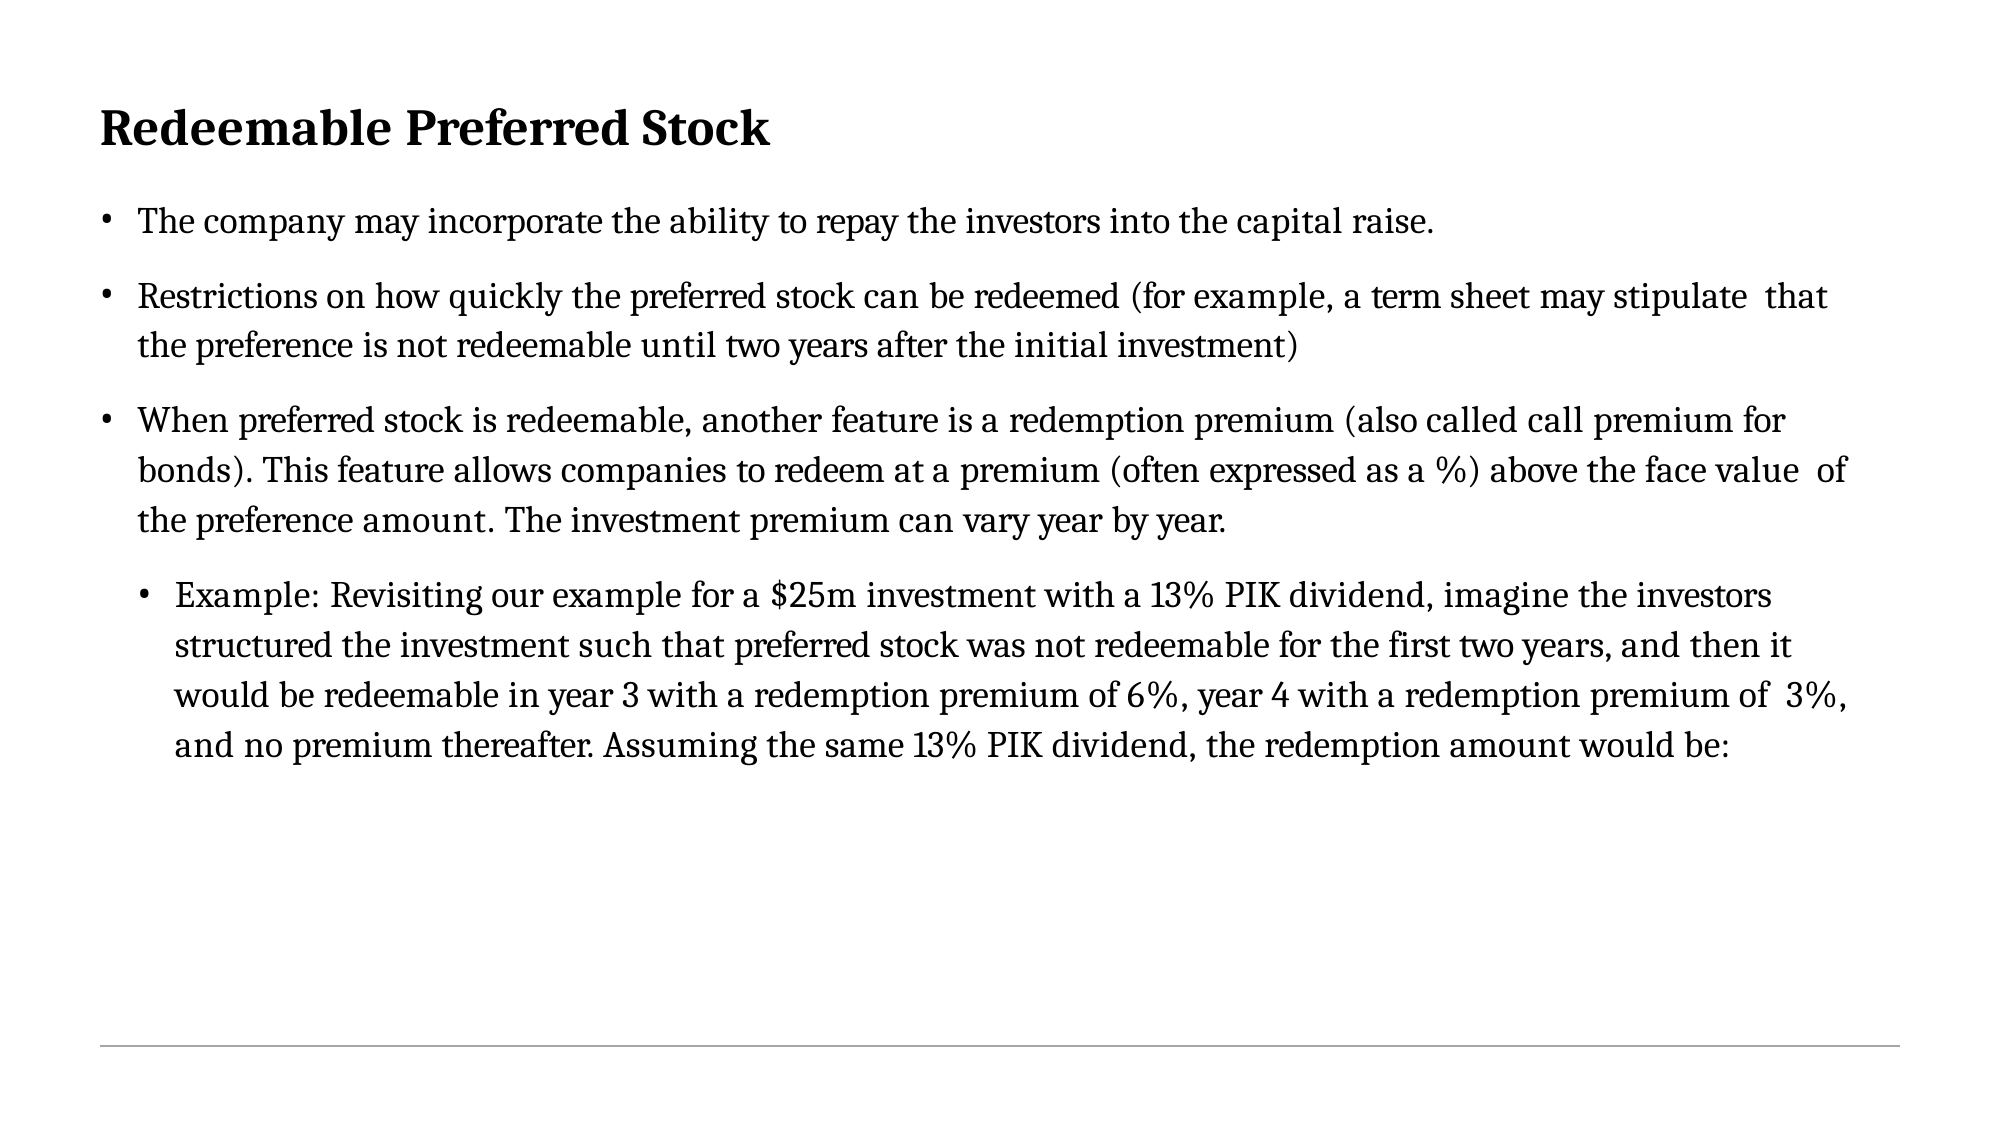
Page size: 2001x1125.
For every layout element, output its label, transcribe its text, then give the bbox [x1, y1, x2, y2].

title Redeemable Preferred Stock [97, 91, 800, 193]
text_box The company may incorporate the ability to repay the investors into the capital raise. Restrictions on how quickly the preferred stock can be redeemed (for example, a term sheet may stipulate that the preference is not redeemable until two years after the initial investment) When preferred stock is redeemable, another feature is a redemption premium (also called call premium for bonds). This feature allows companies to redeem at a premium (often expressed as a %) above the face value of the preference amount. The investment premium can vary year by year. Example: Revisiting our example for a $25m investment with a 13% PIK dividend, imagine the investors structured the investment such that preferred stock was not redeemable for the first two years, and then it would be redeemable in year 3 with a redemption premium of 6%, year 4 with a redemption premium of 3%, and no premium thereafter. Assuming the same 13% PIK dividend, the redemption amount would be: [97, 193, 1892, 765]
